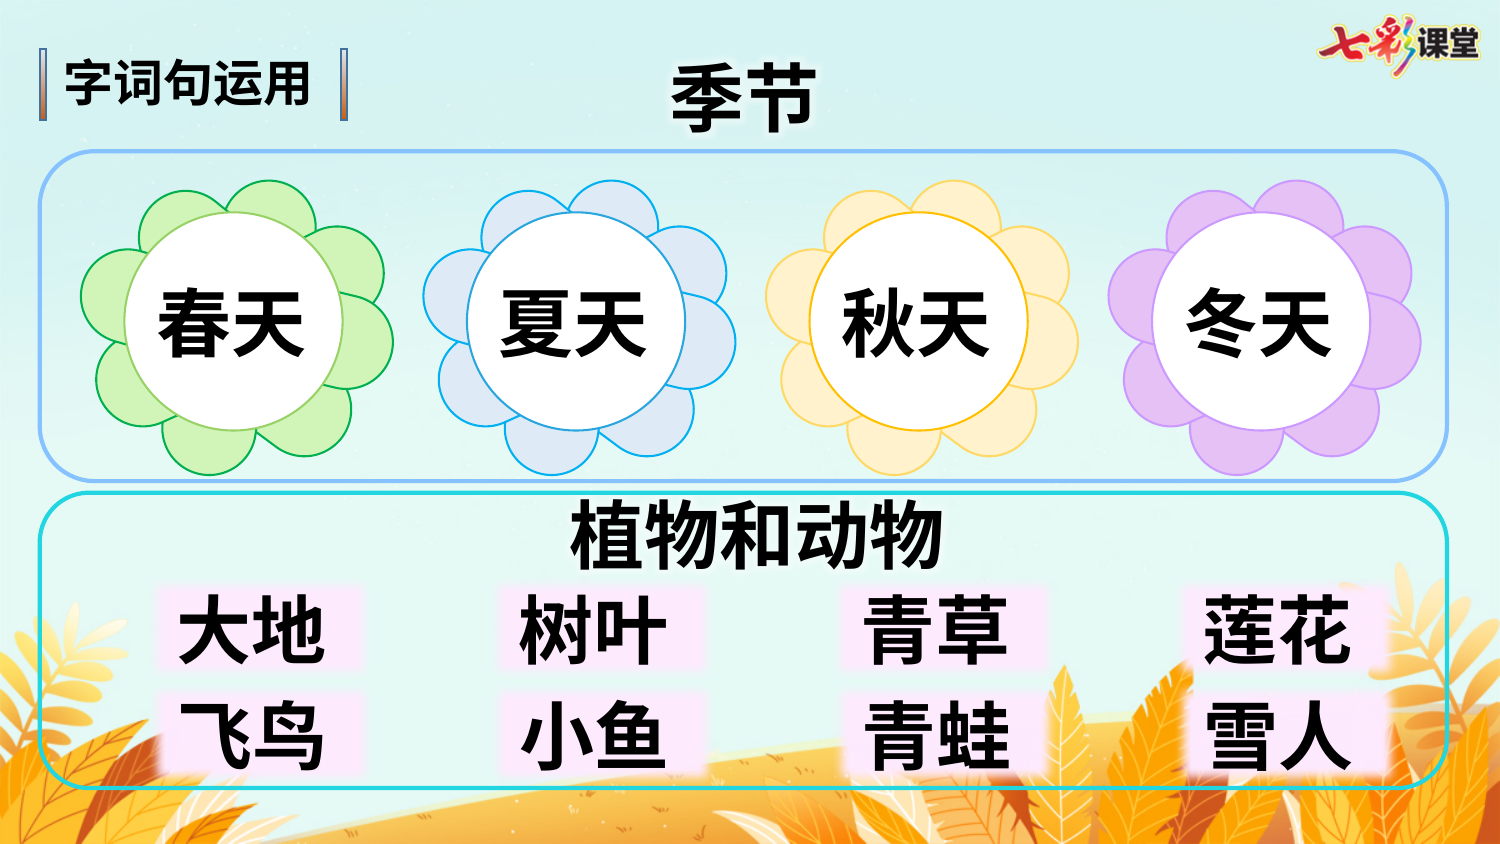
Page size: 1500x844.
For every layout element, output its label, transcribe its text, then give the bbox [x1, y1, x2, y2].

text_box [76, 184, 395, 469]
text_box [38, 150, 1448, 483]
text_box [761, 184, 1080, 469]
picture [0, 0, 1500, 844]
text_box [39, 43, 349, 121]
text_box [419, 184, 738, 469]
text_box 季节 [654, 43, 835, 149]
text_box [1104, 184, 1423, 469]
text_box 植物和动物 [554, 483, 960, 491]
text_box [38, 491, 1448, 790]
